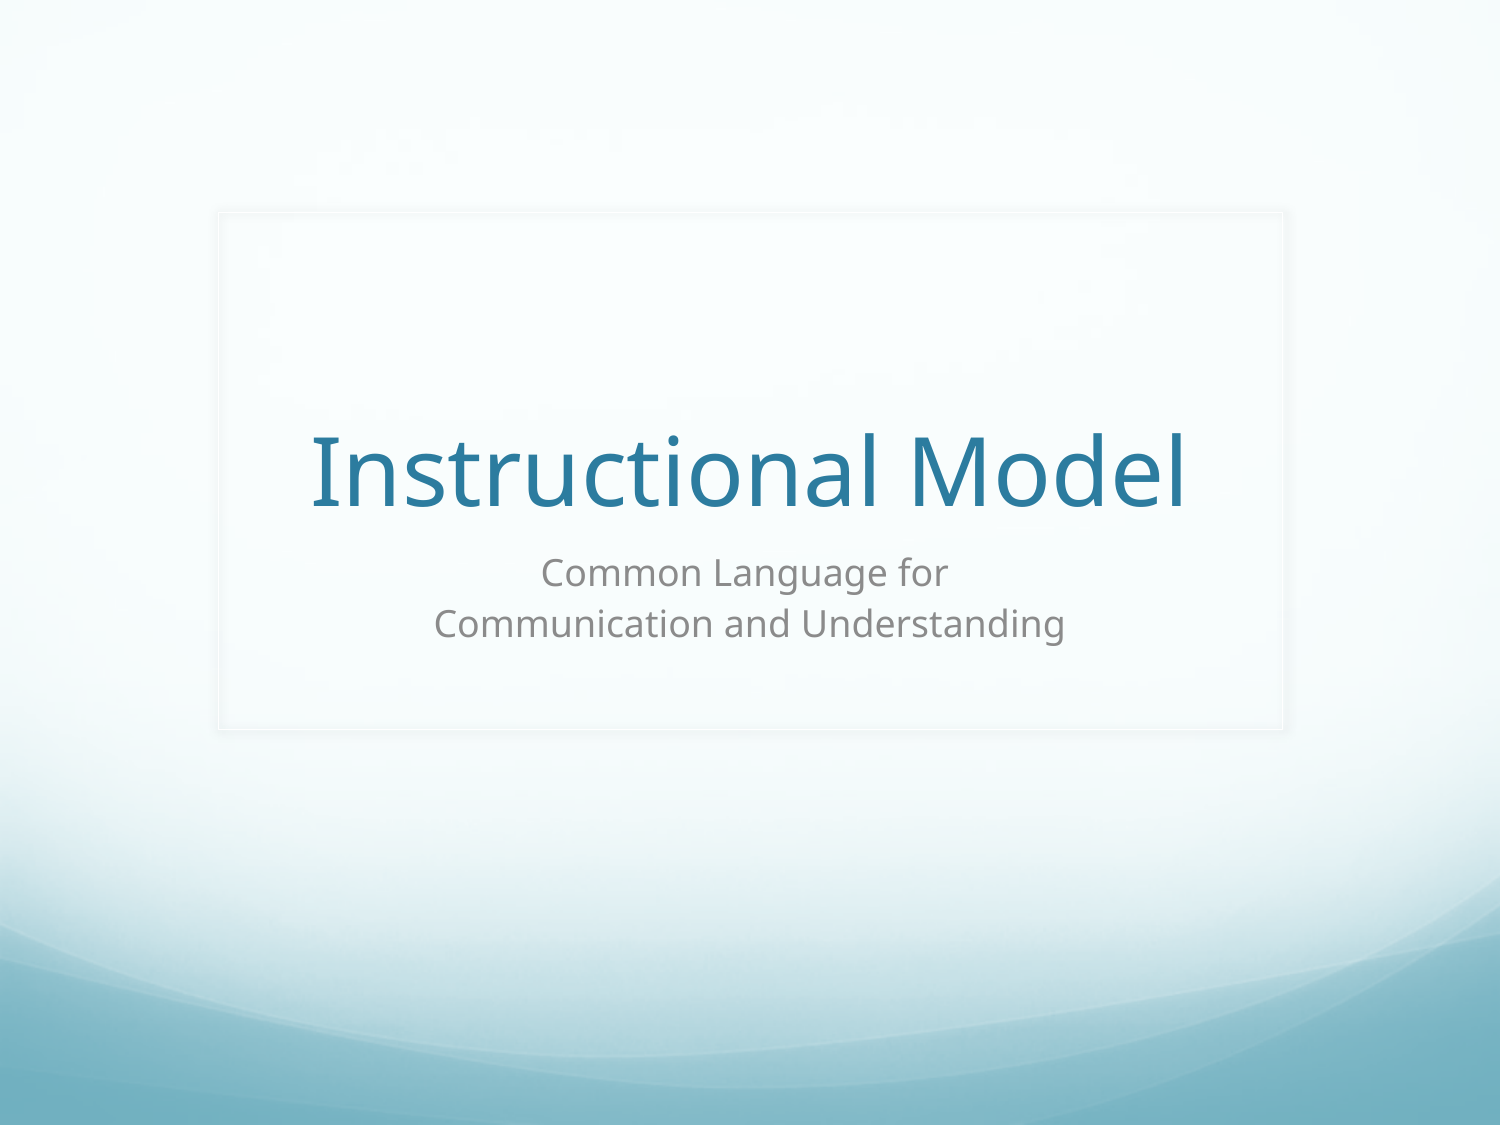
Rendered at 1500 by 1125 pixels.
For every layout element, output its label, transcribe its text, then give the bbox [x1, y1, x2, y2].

subtitle Common Language for Communication and Understanding [217, 541, 1283, 692]
title Instructional Model [217, 249, 1283, 533]
